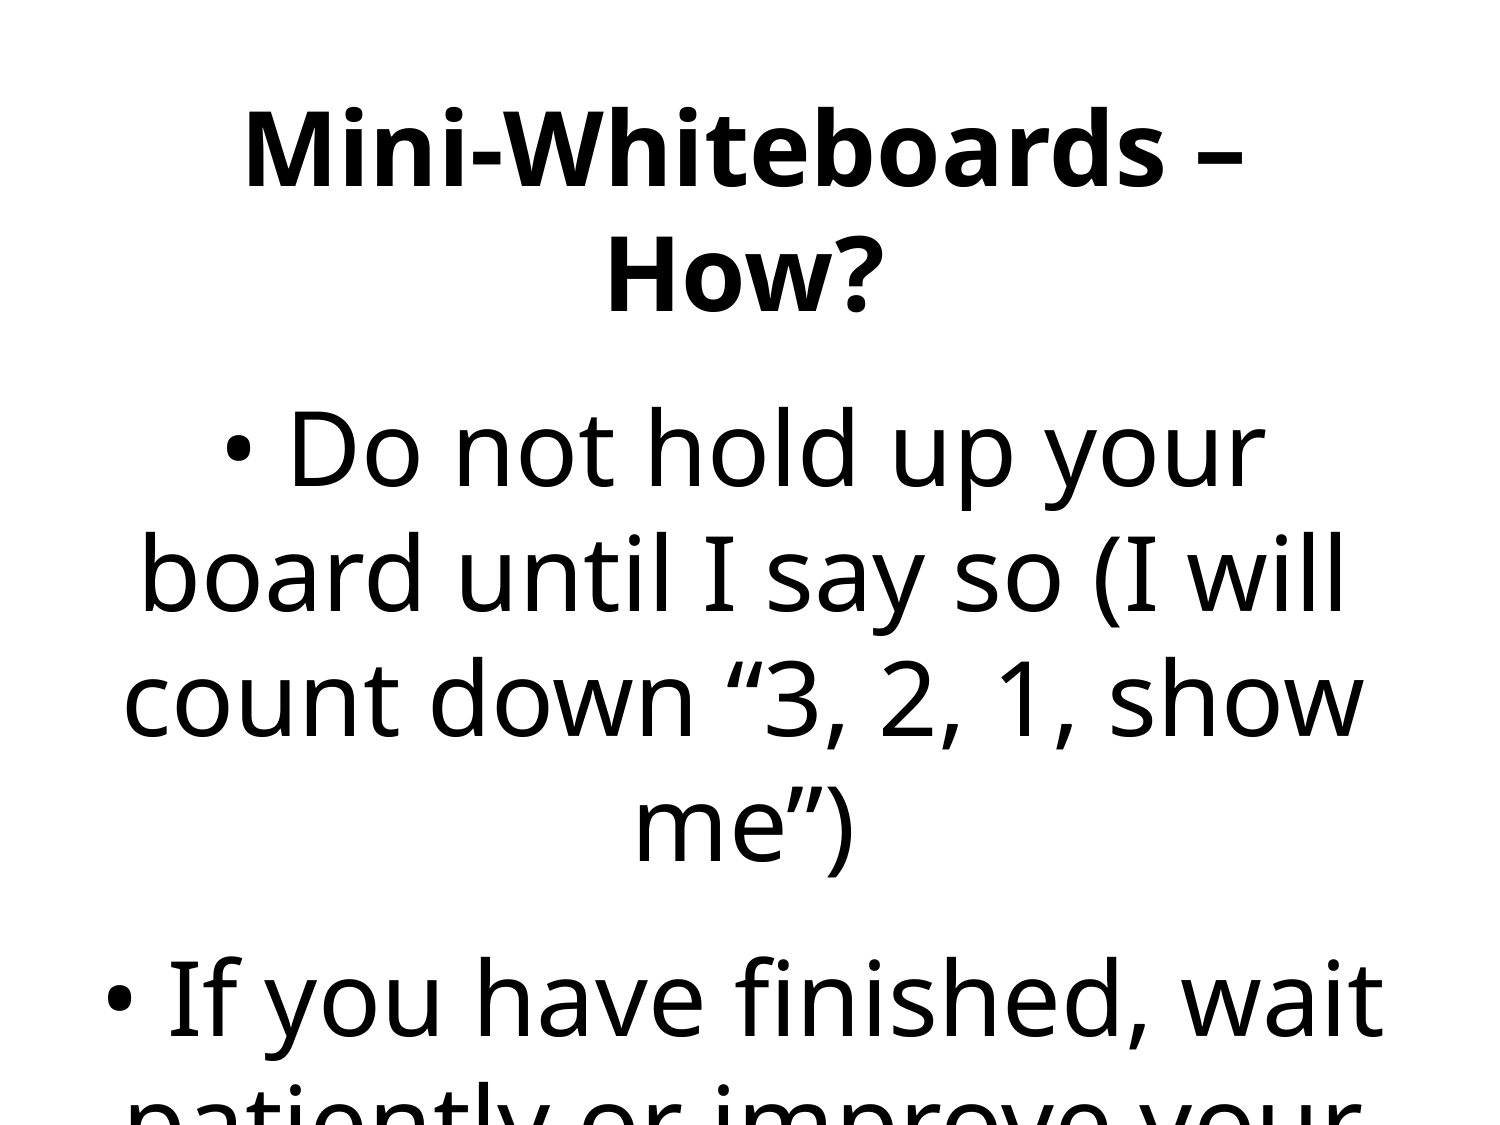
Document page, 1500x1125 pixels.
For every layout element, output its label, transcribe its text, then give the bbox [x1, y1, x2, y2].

text_box Mini-Whiteboards – How? • Do not hold up your board until I say so (I will count down “3, 2, 1, show me”) • If you have finished, wait patiently or improve your answer. [74, 74, 1413, 1125]
